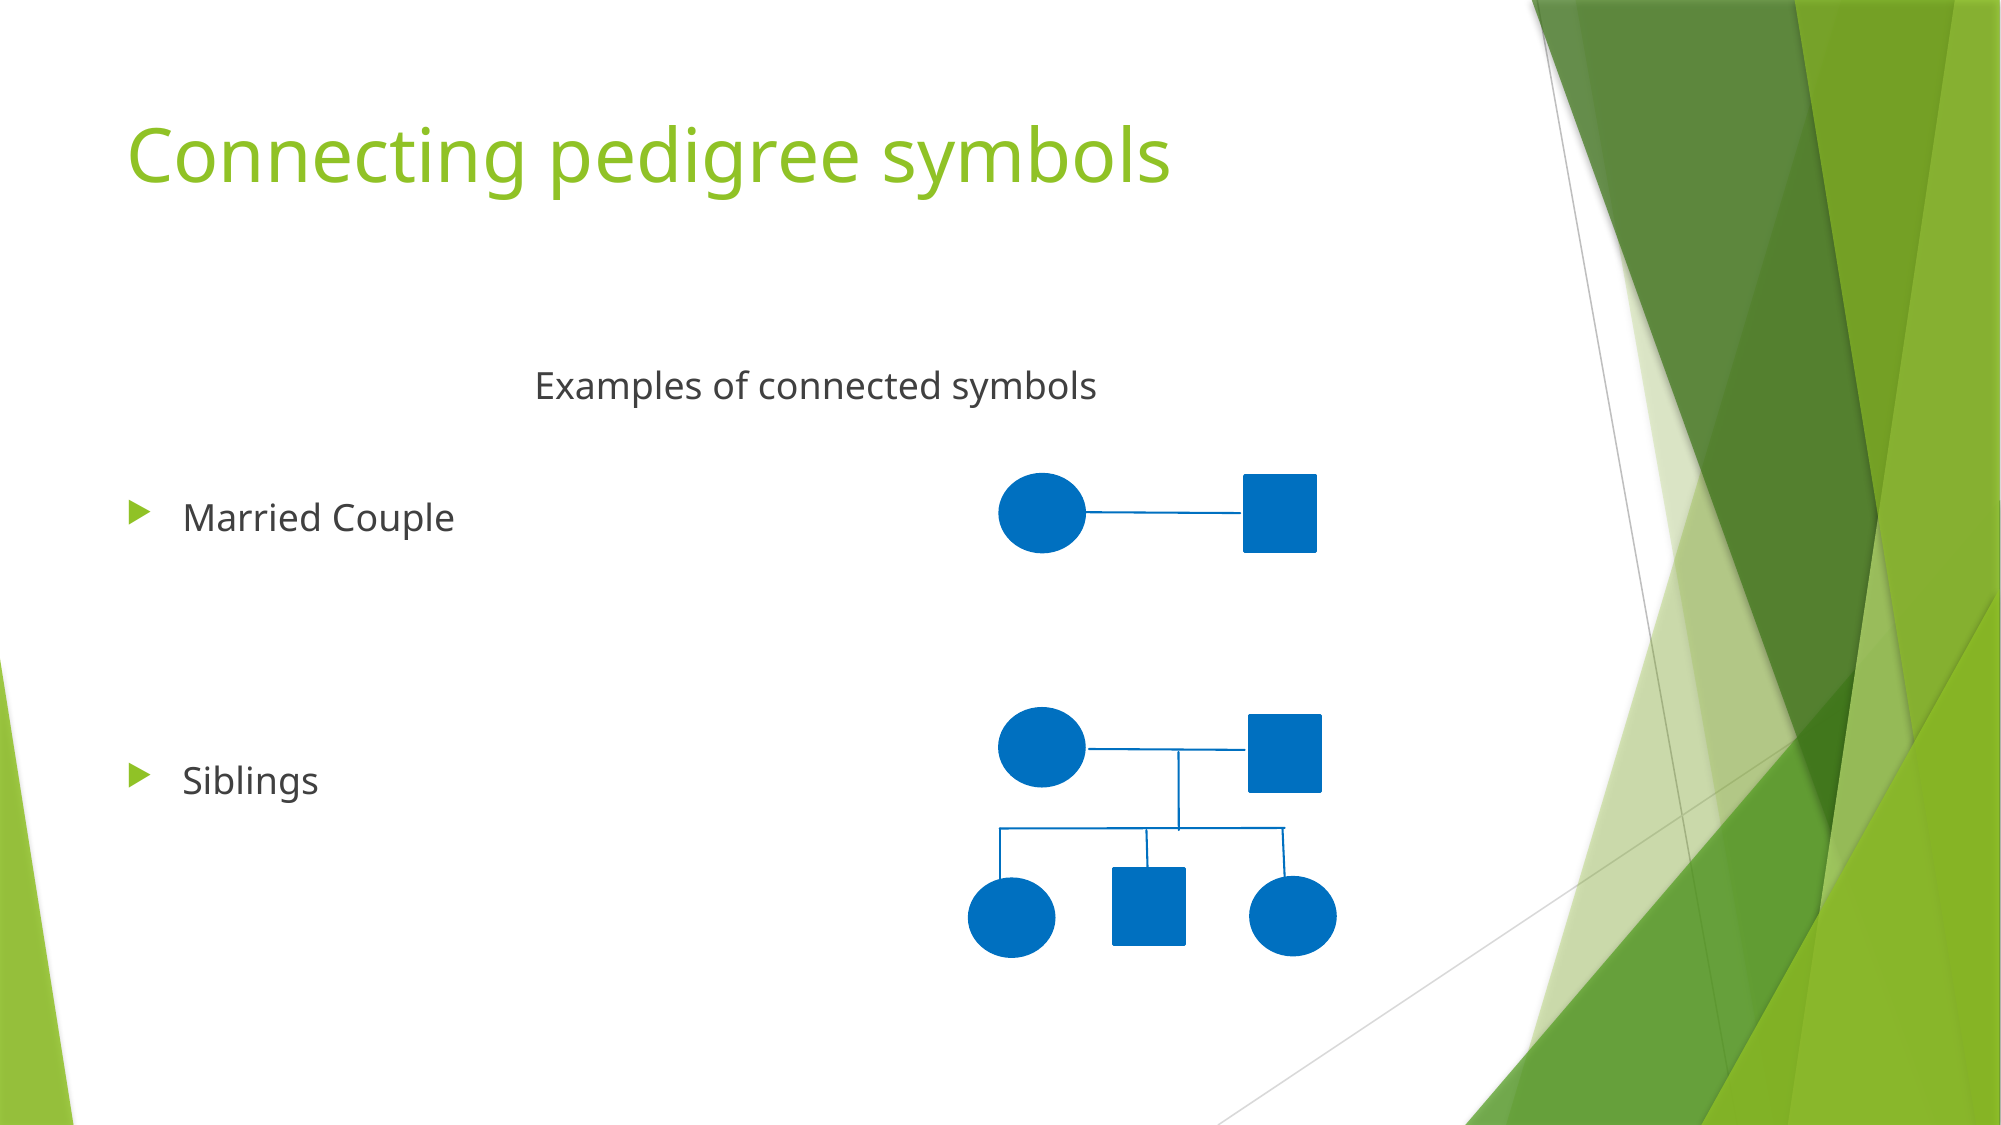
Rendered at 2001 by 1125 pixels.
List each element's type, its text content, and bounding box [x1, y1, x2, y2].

text_box [1249, 875, 1337, 957]
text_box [1281, 827, 1288, 927]
text_box [998, 472, 1086, 554]
text_box [1243, 474, 1317, 553]
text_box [1145, 829, 1150, 929]
list Examples of connected symbols Married Couple Siblings [111, 354, 1522, 992]
text_box [998, 706, 1086, 788]
title Connecting pedigree symbols [111, 99, 1522, 317]
text_box [967, 877, 1056, 958]
text_box [1112, 867, 1186, 946]
text_box [1248, 714, 1322, 793]
